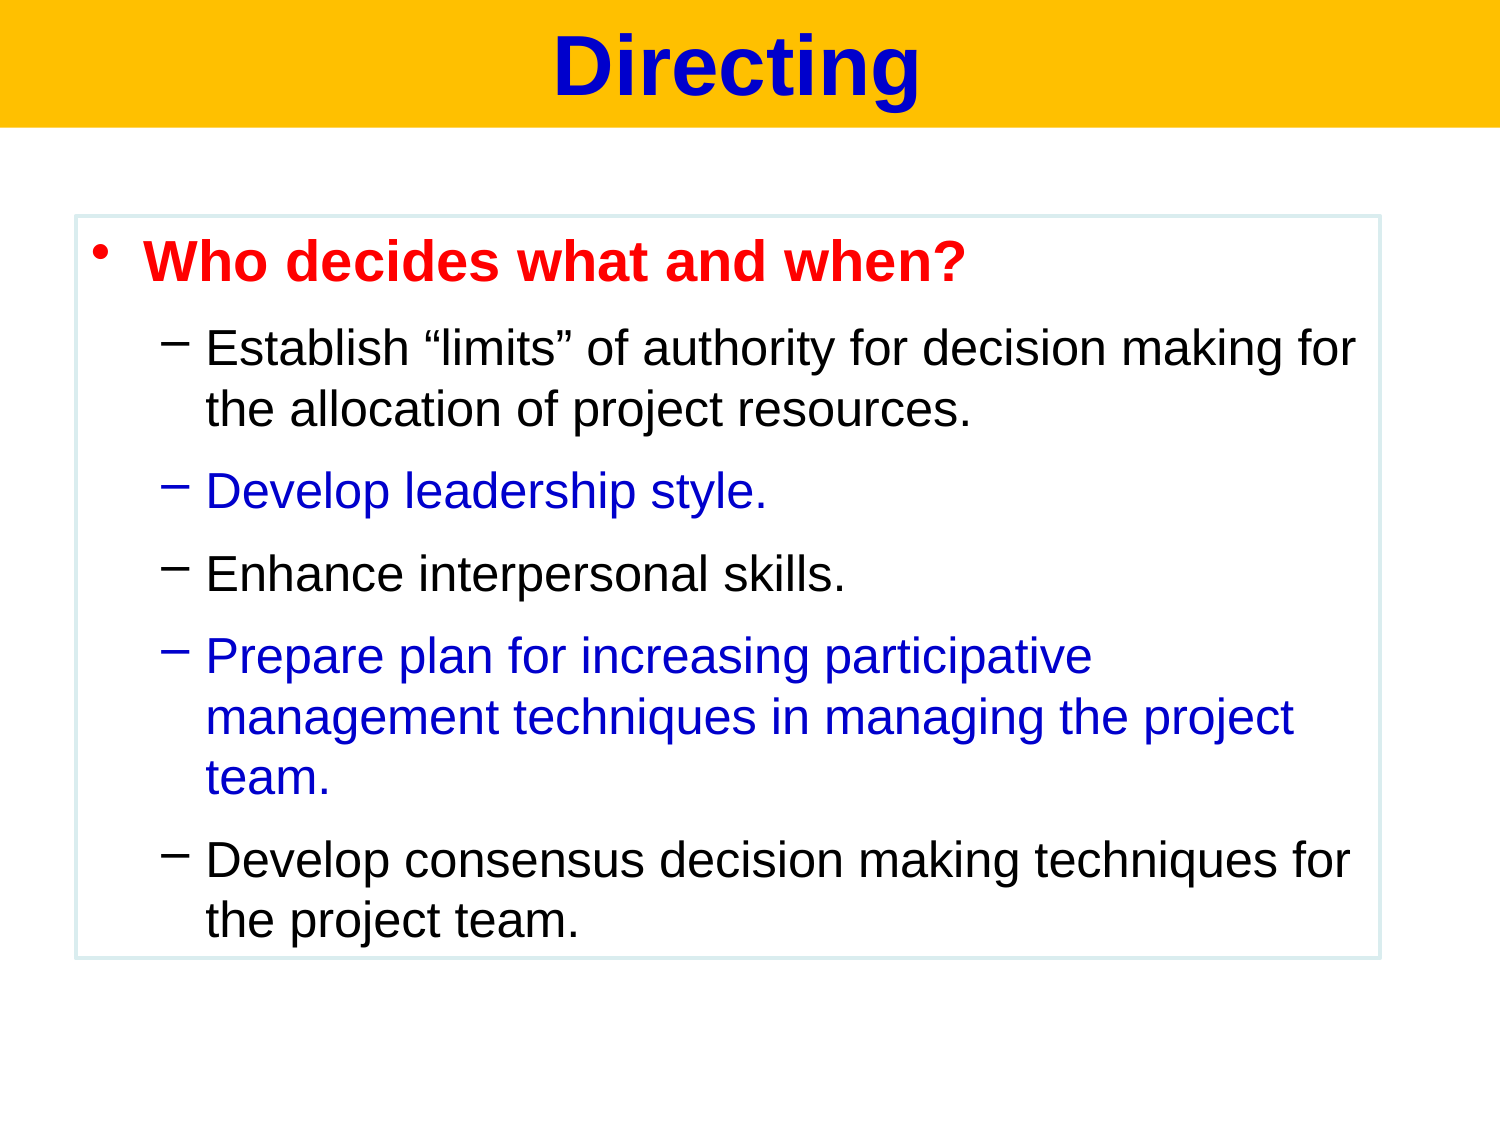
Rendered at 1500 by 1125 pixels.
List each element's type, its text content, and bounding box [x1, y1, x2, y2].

text_box Directing [0, 0, 1500, 128]
list Who decides what and when? Establish “limits” of authority for decision making for the allocation of project resources. Develop leadership style. Enhance interpersonal skills. Prepare plan for increasing participative management techniques in managing the project team. Develop consensus decision making techniques for the project team. [74, 214, 1382, 960]
